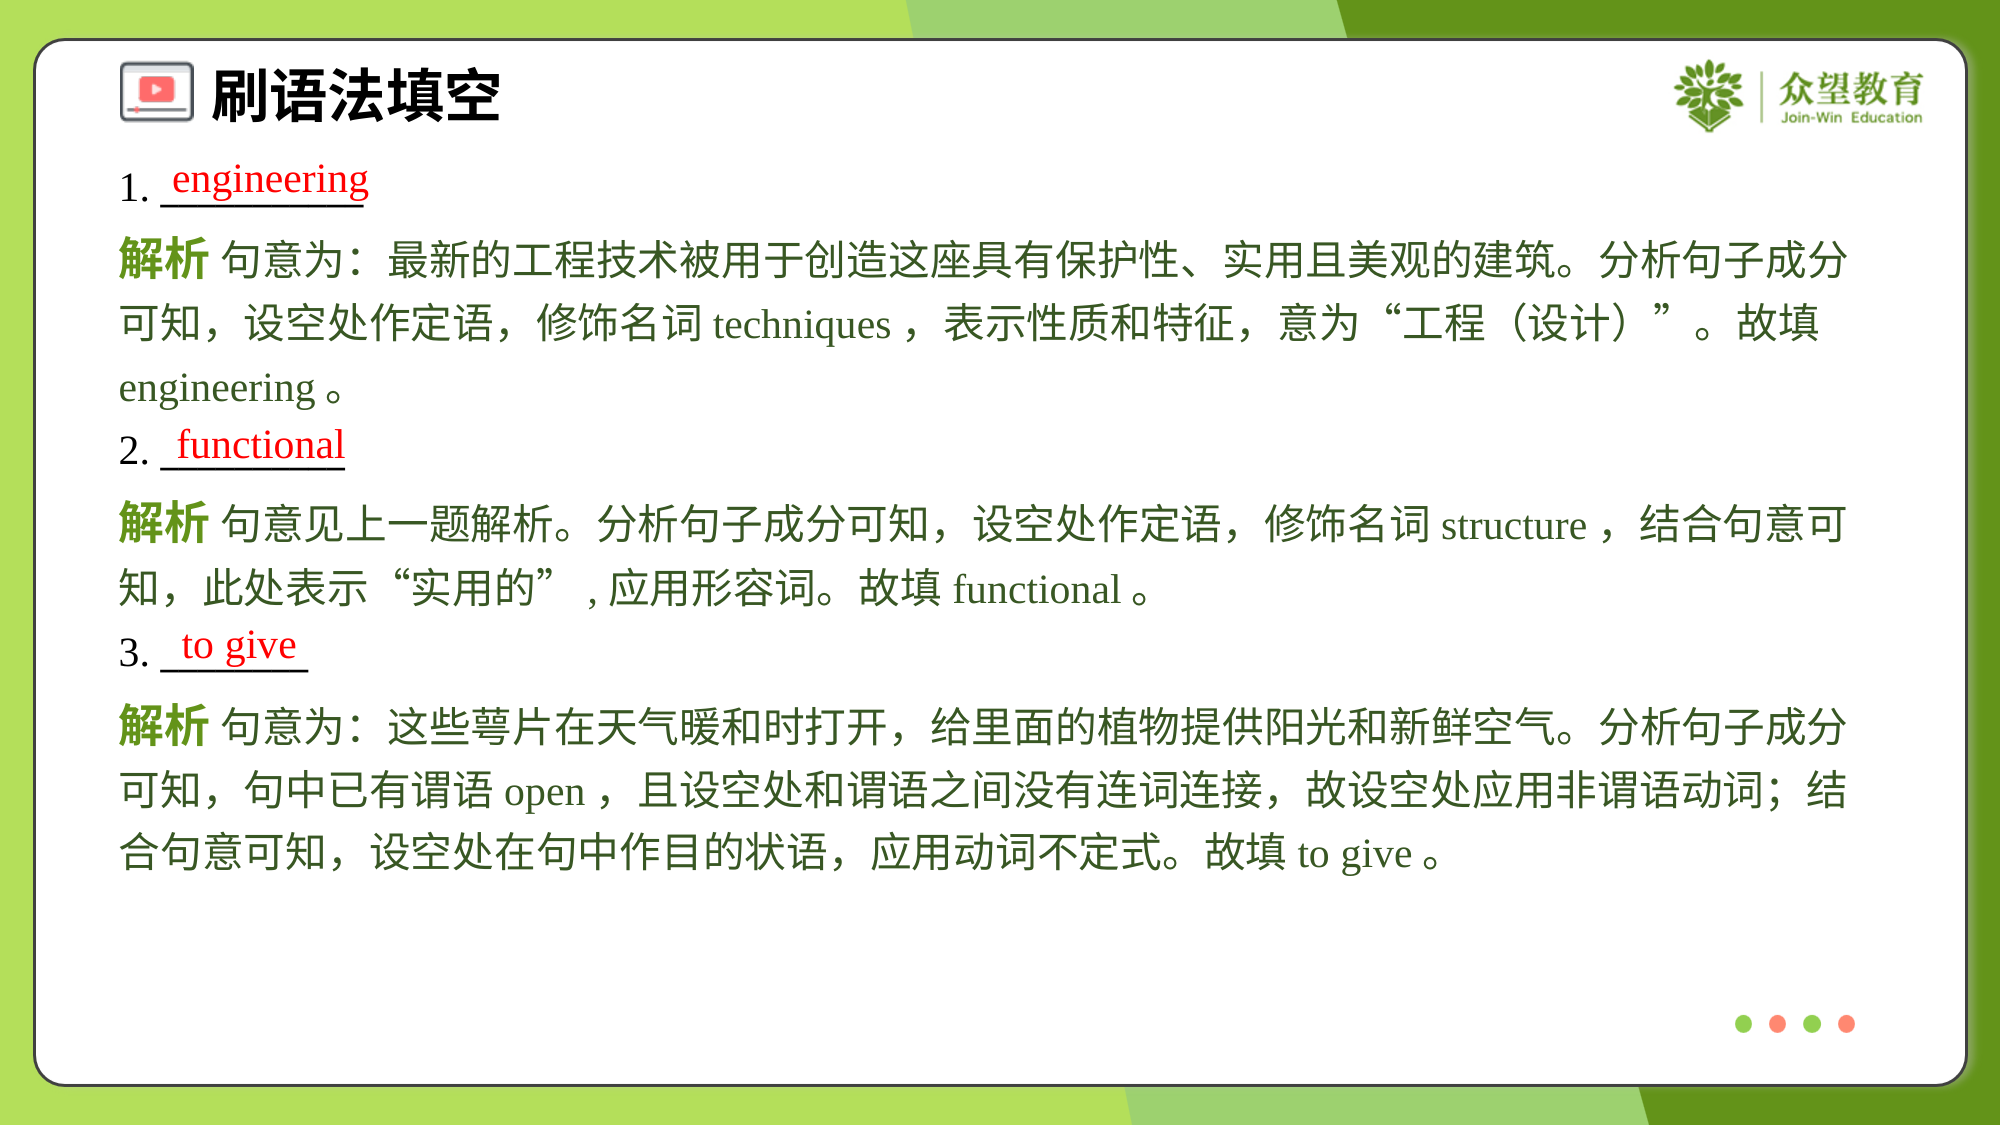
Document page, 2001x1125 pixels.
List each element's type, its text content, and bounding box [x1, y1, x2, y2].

text_box 解析 句意为：这些萼片在天气暖和时打开，给里面的植物提供阳光和新鲜空气。分析句子成分可知，句中已有谓语open，且设空处和谓语之间没有连词连接，故设空处应用非谓语动词；结合句意可知，设空处在句中作目的状语，应用动词不定式。故填to give。 [118, 682, 1883, 871]
picture [0, 0, 2000, 1125]
text_box 解析 句意为：最新的工程技术被用于创造这座具有保护性、实用且美观的建筑。分析句子成分可知，设空处作定语，修饰名词techniques，表示性质和特征，意为“工程（设计）”。故填engineering。 [118, 215, 1883, 405]
text_box functional [172, 404, 350, 463]
text_box 2. __________ [118, 410, 1883, 468]
text_box 解析 句意见上一题解析。分析句子成分可知，设空处作定语，修饰名词structure，结合句意可知，此处表示“实用的”,应用形容词。故填functional。 [118, 480, 1883, 607]
text_box 1. ___________ [118, 146, 1883, 204]
text_box engineering [167, 138, 374, 197]
text_box to give [172, 604, 307, 662]
text_box 3. ________ [118, 612, 1883, 670]
